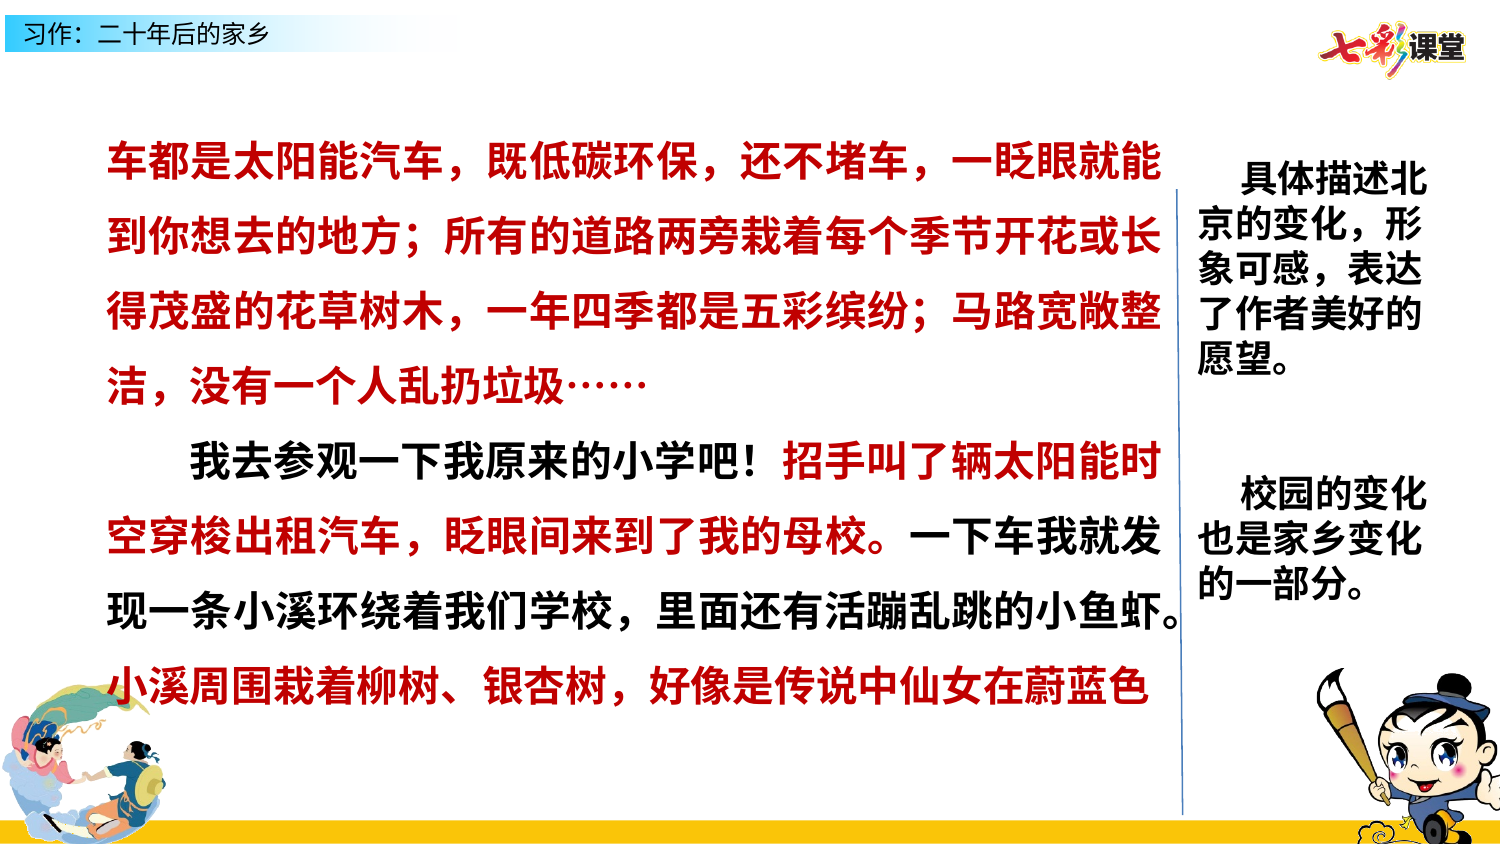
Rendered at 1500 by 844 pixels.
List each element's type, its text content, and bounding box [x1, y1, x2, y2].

picture [1316, 668, 1500, 844]
picture [1316, 20, 1468, 80]
text_box 具体描述北京的变化，形象可感，表达了作者美好的愿望。 校园的变化也是家乡变化的一部分。 [1182, 102, 1465, 658]
picture [0, 667, 187, 844]
text_box 车都是太阳能汽车，既低碳环保，还不堵车，一眨眼就能到你想去的地方；所有的道路两旁栽着每个季节开花或长得茂盛的花草树木，一年四季都是五彩缤纷；马路宽敞整洁，没有一个人乱扔垃圾…… 我去参观一下我原来的小学吧！招手叫了辆太阳能时空穿梭出租汽车，眨眼间来到了我的母校。一下车我就发现一条小溪环绕着我们学校，里面还有活蹦乱跳的小鱼虾。小溪周围栽着柳树、银杏树，好像是传说中仙女在蔚蓝色 [95, 104, 1174, 716]
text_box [1176, 188, 1183, 816]
